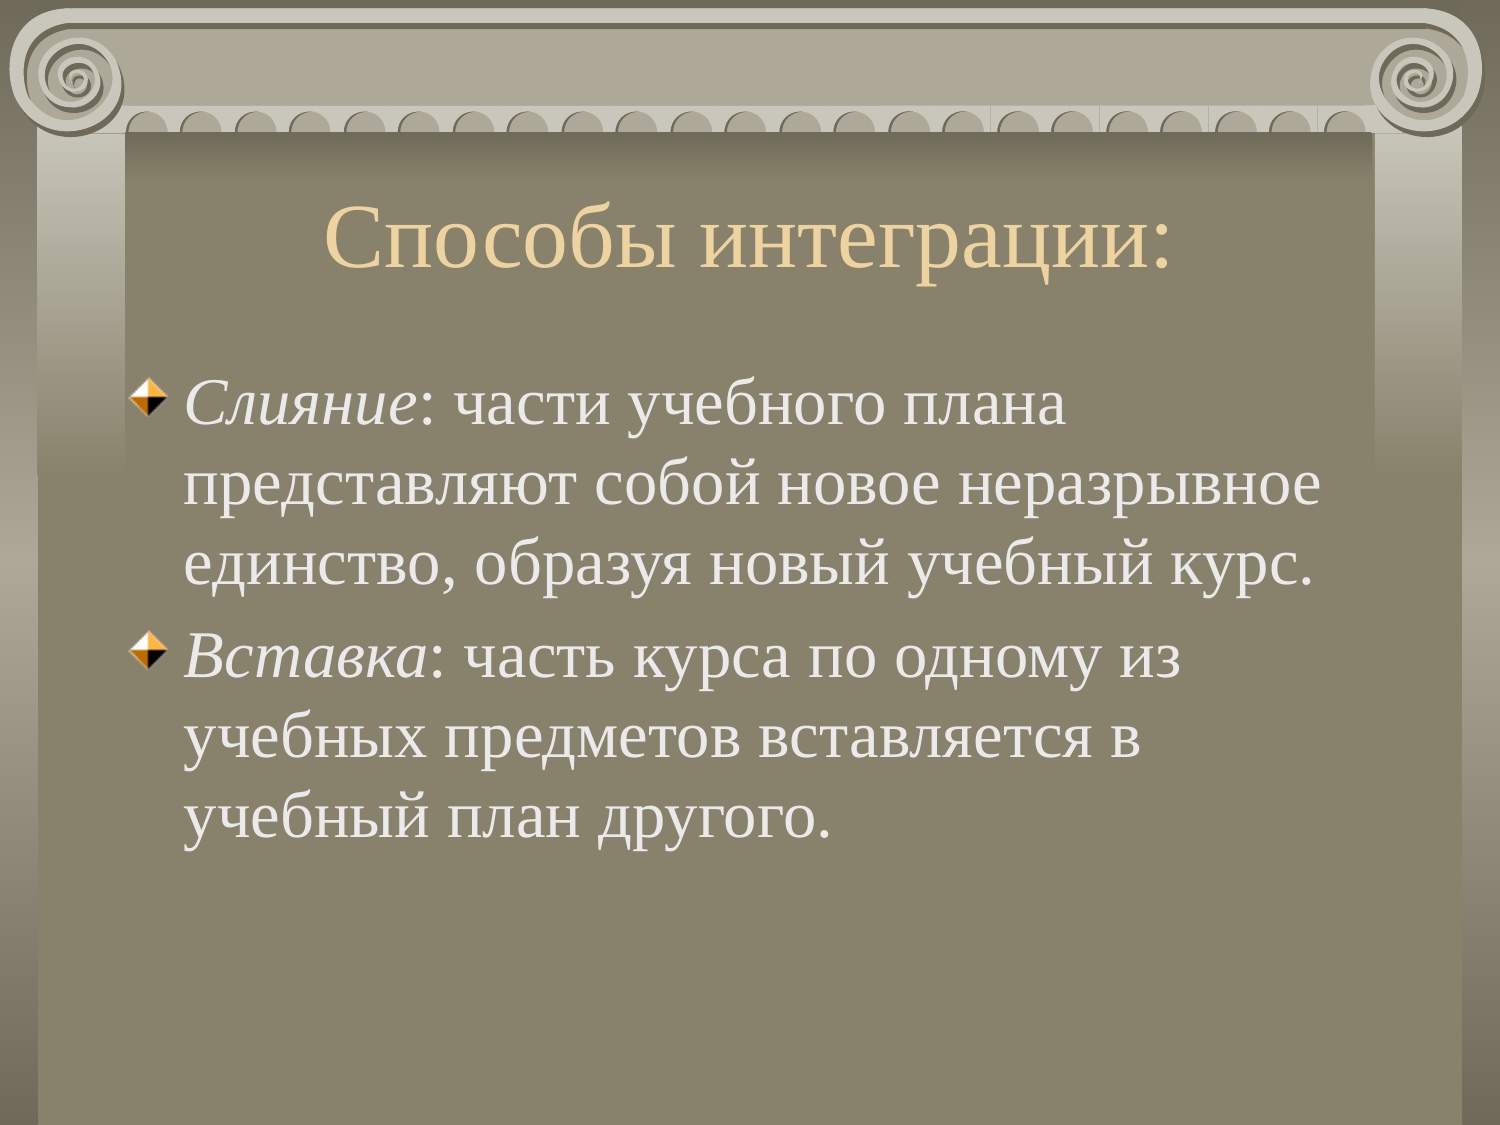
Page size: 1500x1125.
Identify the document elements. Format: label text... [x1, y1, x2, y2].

list Слияние: части учебного плана представляют собой новое неразрывное единство, образуя новый учебный курс. Вставка: часть курса по одному из учебных предметов вставляется в учебный план другого. [112, 349, 1388, 1026]
picture [127, 629, 170, 672]
title Способы интеграции: [112, 137, 1388, 326]
picture [127, 376, 170, 419]
